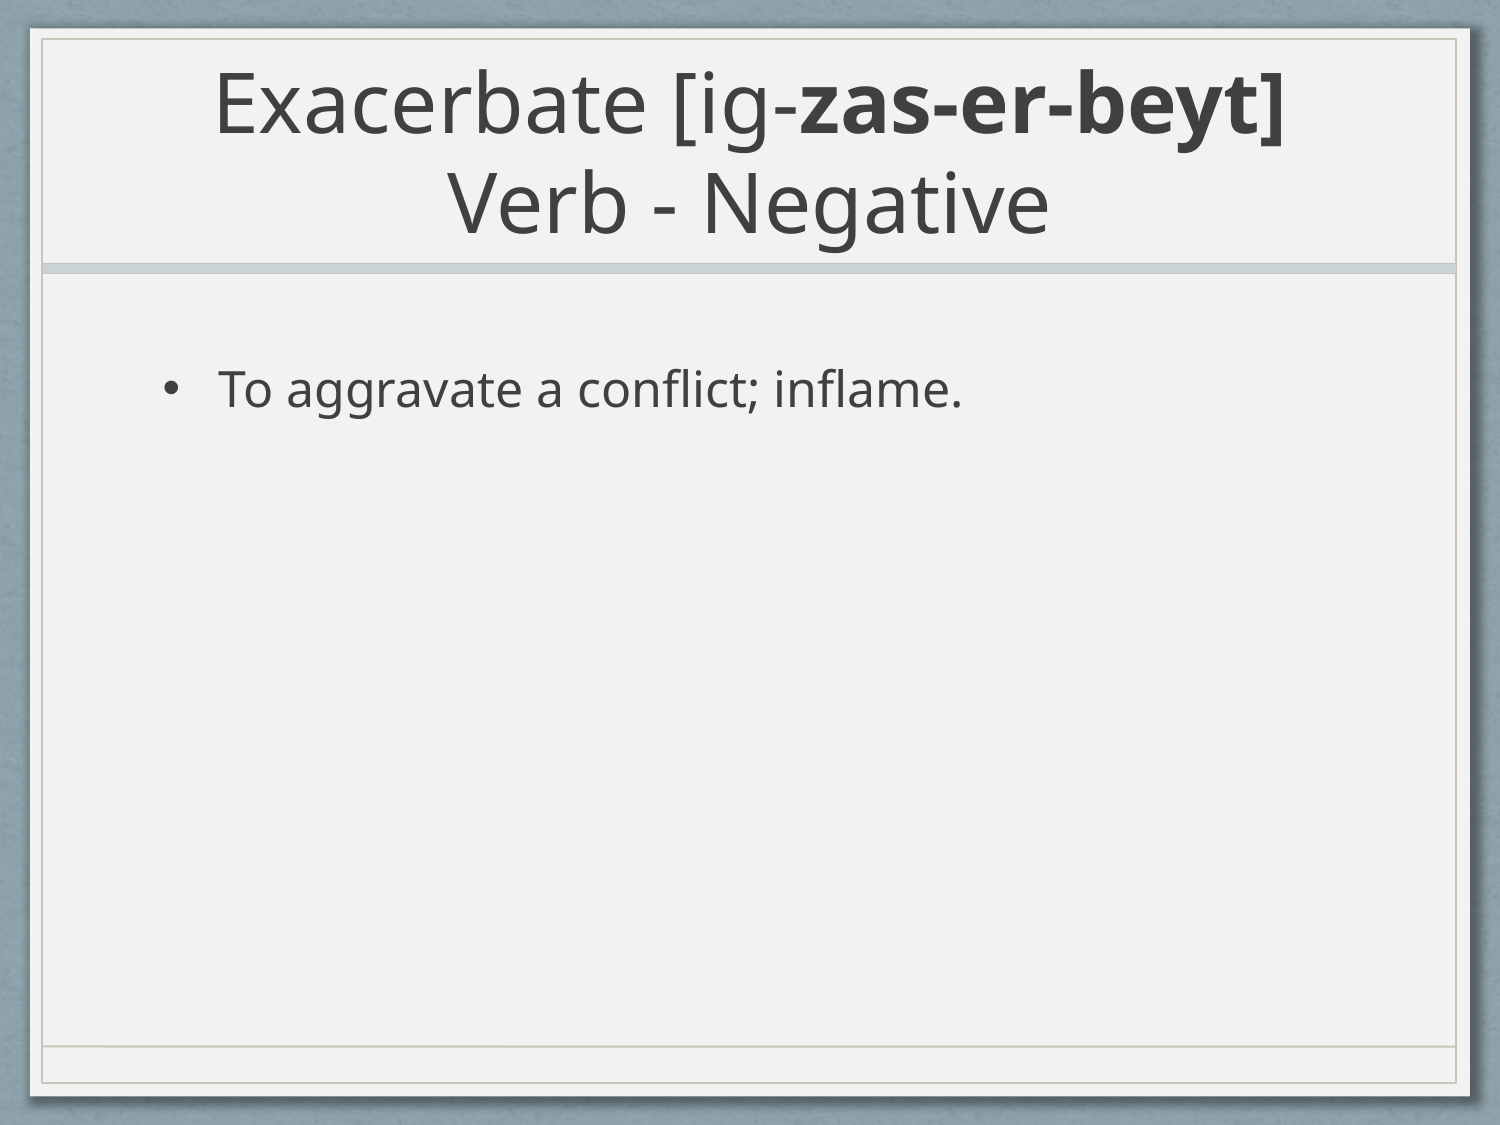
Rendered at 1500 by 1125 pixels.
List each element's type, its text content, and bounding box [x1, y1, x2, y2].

title Exacerbate [ig-zas-er-beyt] Verb - Negative [147, 40, 1353, 260]
list To aggravate a conflict; inflame. [147, 350, 1353, 995]
